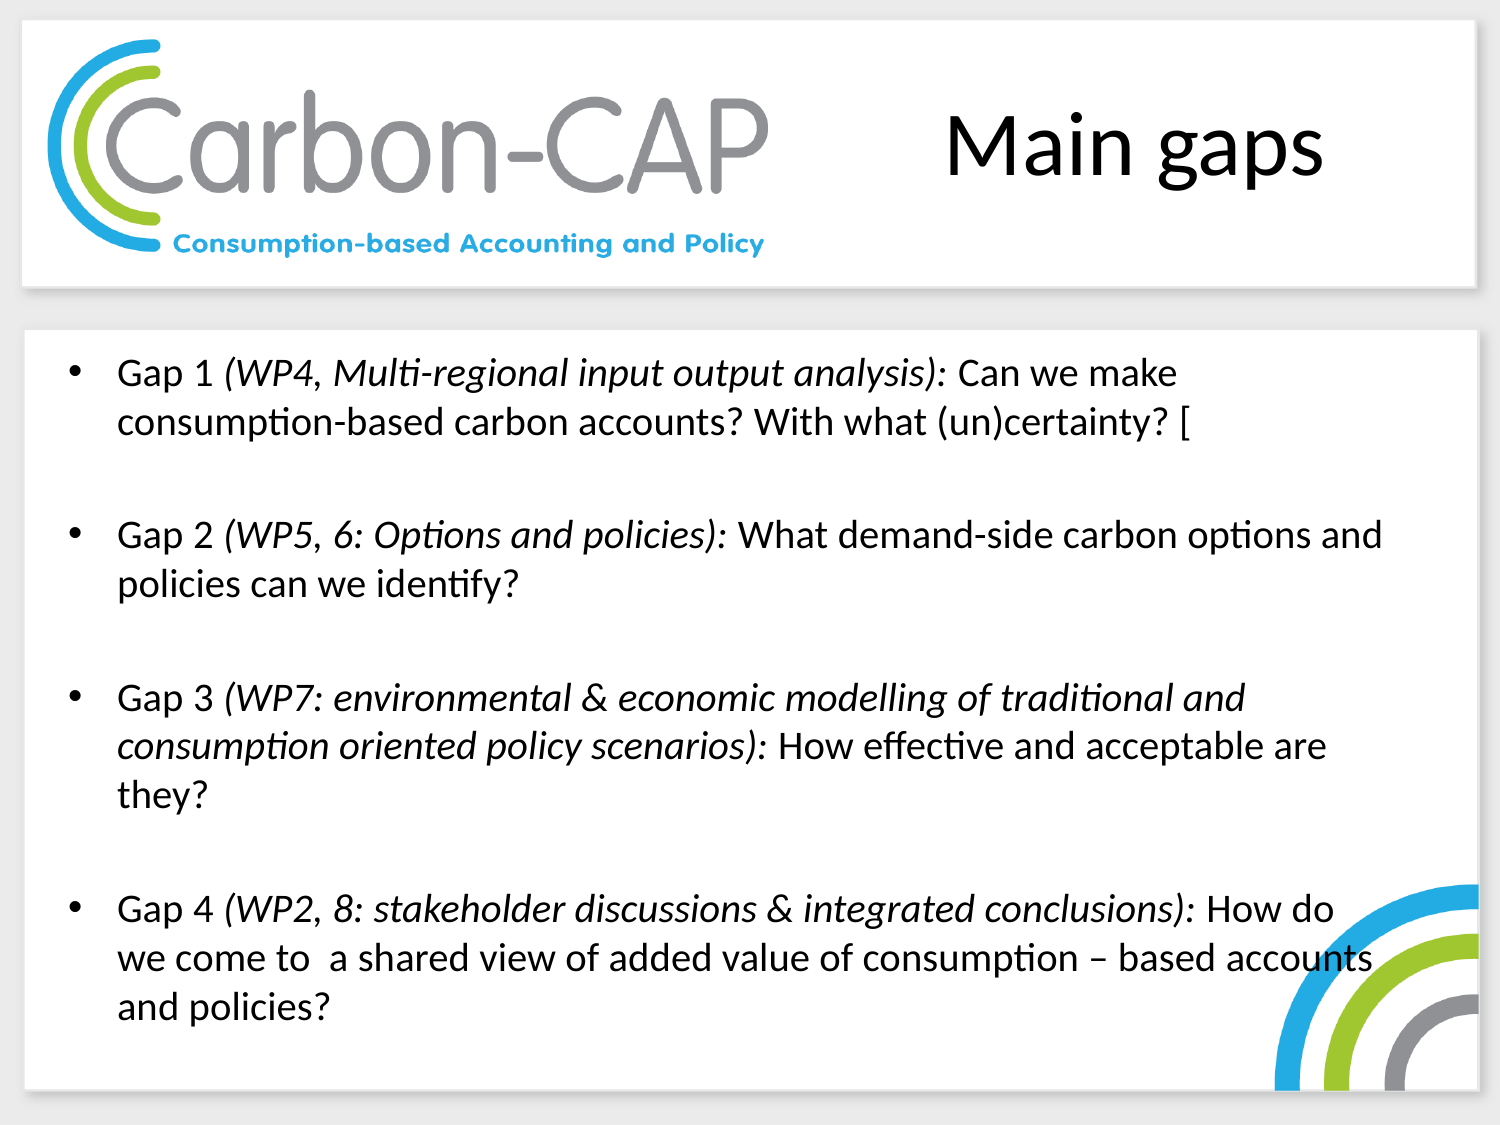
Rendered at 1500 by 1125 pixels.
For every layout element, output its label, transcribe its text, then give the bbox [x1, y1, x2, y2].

title Main gaps [844, 45, 1425, 233]
list Gap 1 (WP4, Multi-regional input output analysis): Can we make consumption-based carbon accounts? With what (un)certainty? [ Gap 2 (WP5, 6: Options and policies): What demand-side carbon options and policies can we identify? Gap 3 (WP7: environmental & economic modelling of traditional and consumption oriented policy scenarios): How effective and acceptable are they? Gap 4 (WP2, 8: stakeholder discussions & integrated conclusions): How do we come to a shared view of added value of consumption – based accounts and policies? [53, 338, 1404, 1047]
picture [0, 0, 1500, 1125]
